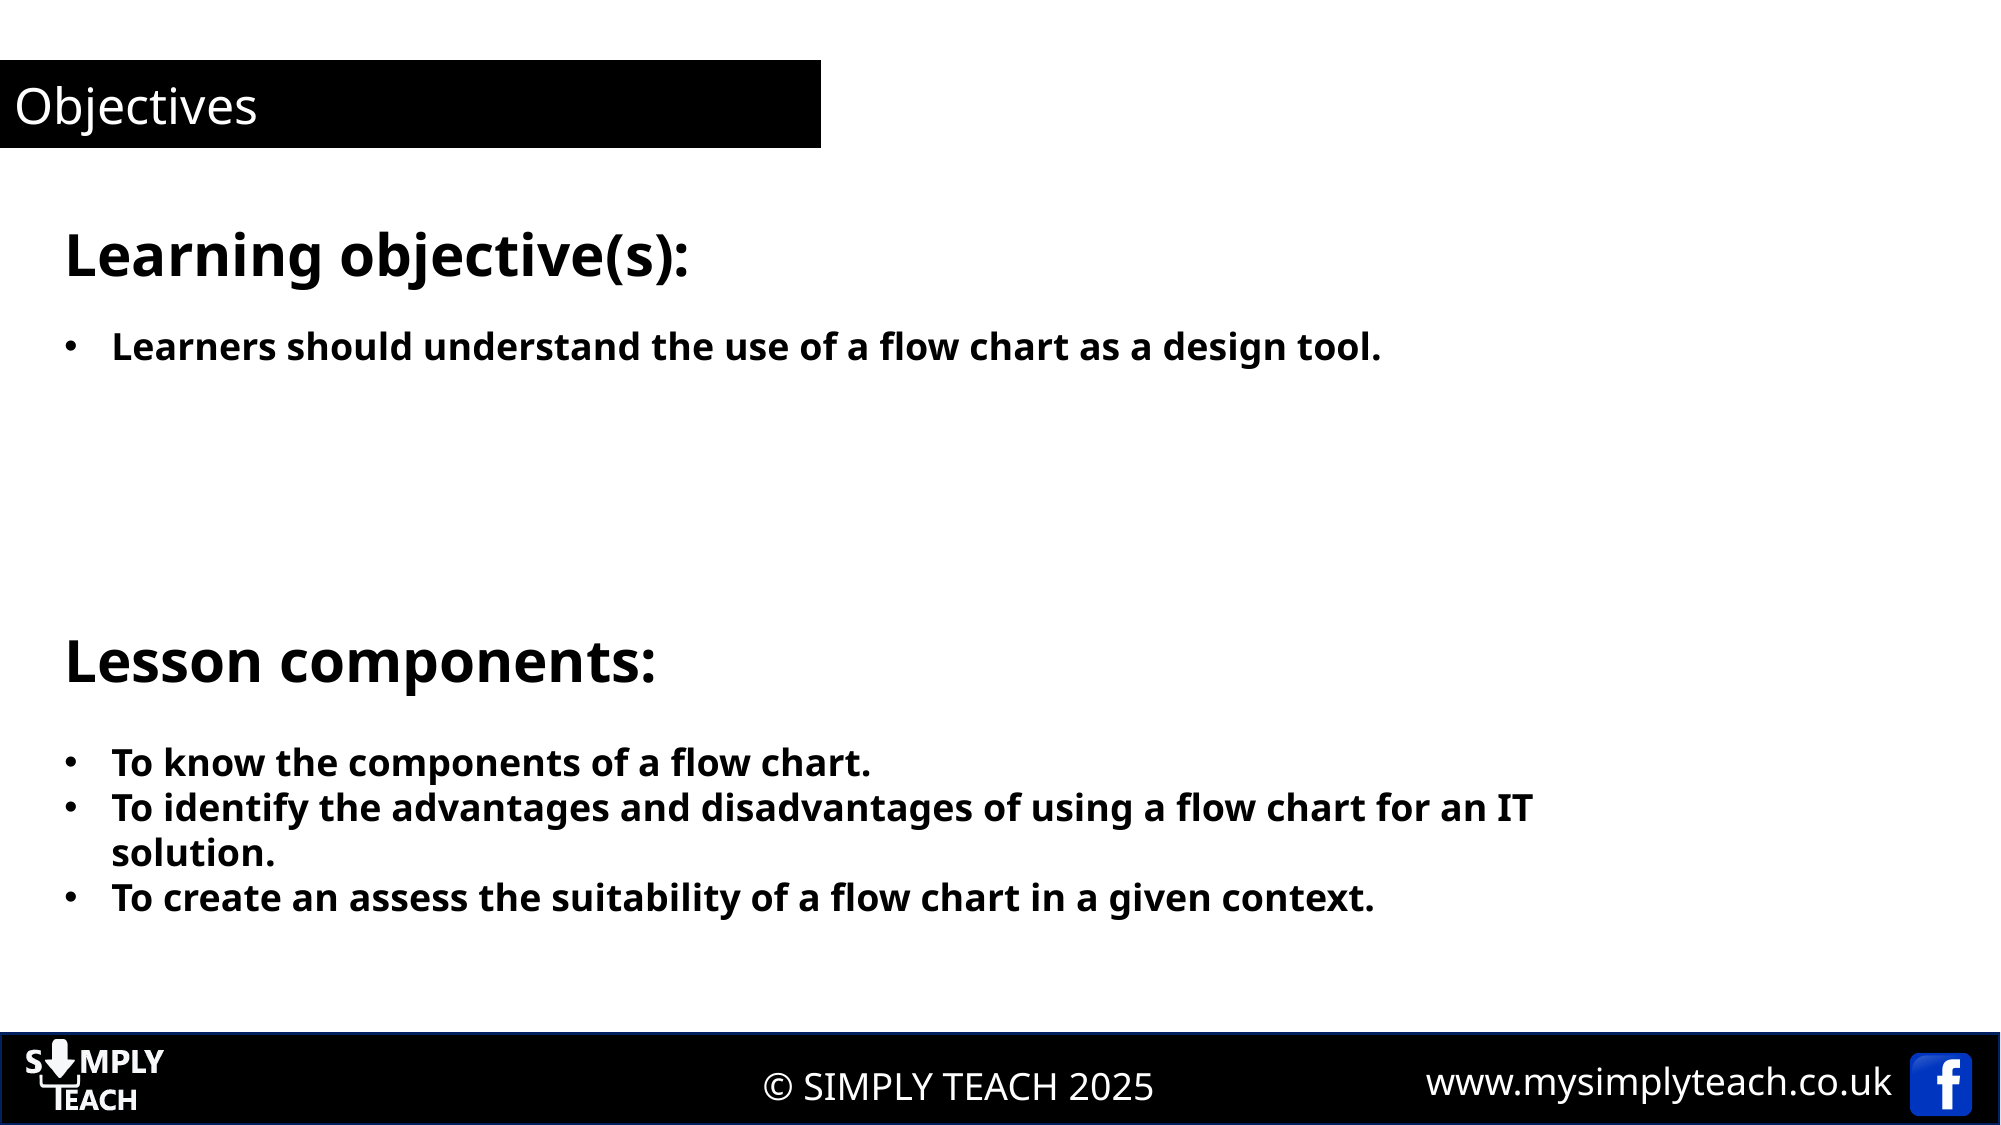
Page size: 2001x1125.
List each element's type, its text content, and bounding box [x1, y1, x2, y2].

text_box Learning objective(s): Learners should understand the use of a flow chart as a design tool. [49, 210, 1625, 376]
text_box Objectives [0, 60, 821, 148]
picture [1907, 1050, 1975, 1119]
picture [15, 1033, 182, 1122]
text_box Lesson components: To know the components of a flow chart. To identify the advantages and disadvantages of using a flow chart for an IT solution. To create an assess the suitability of a flow chart in a given context. [49, 617, 1625, 972]
